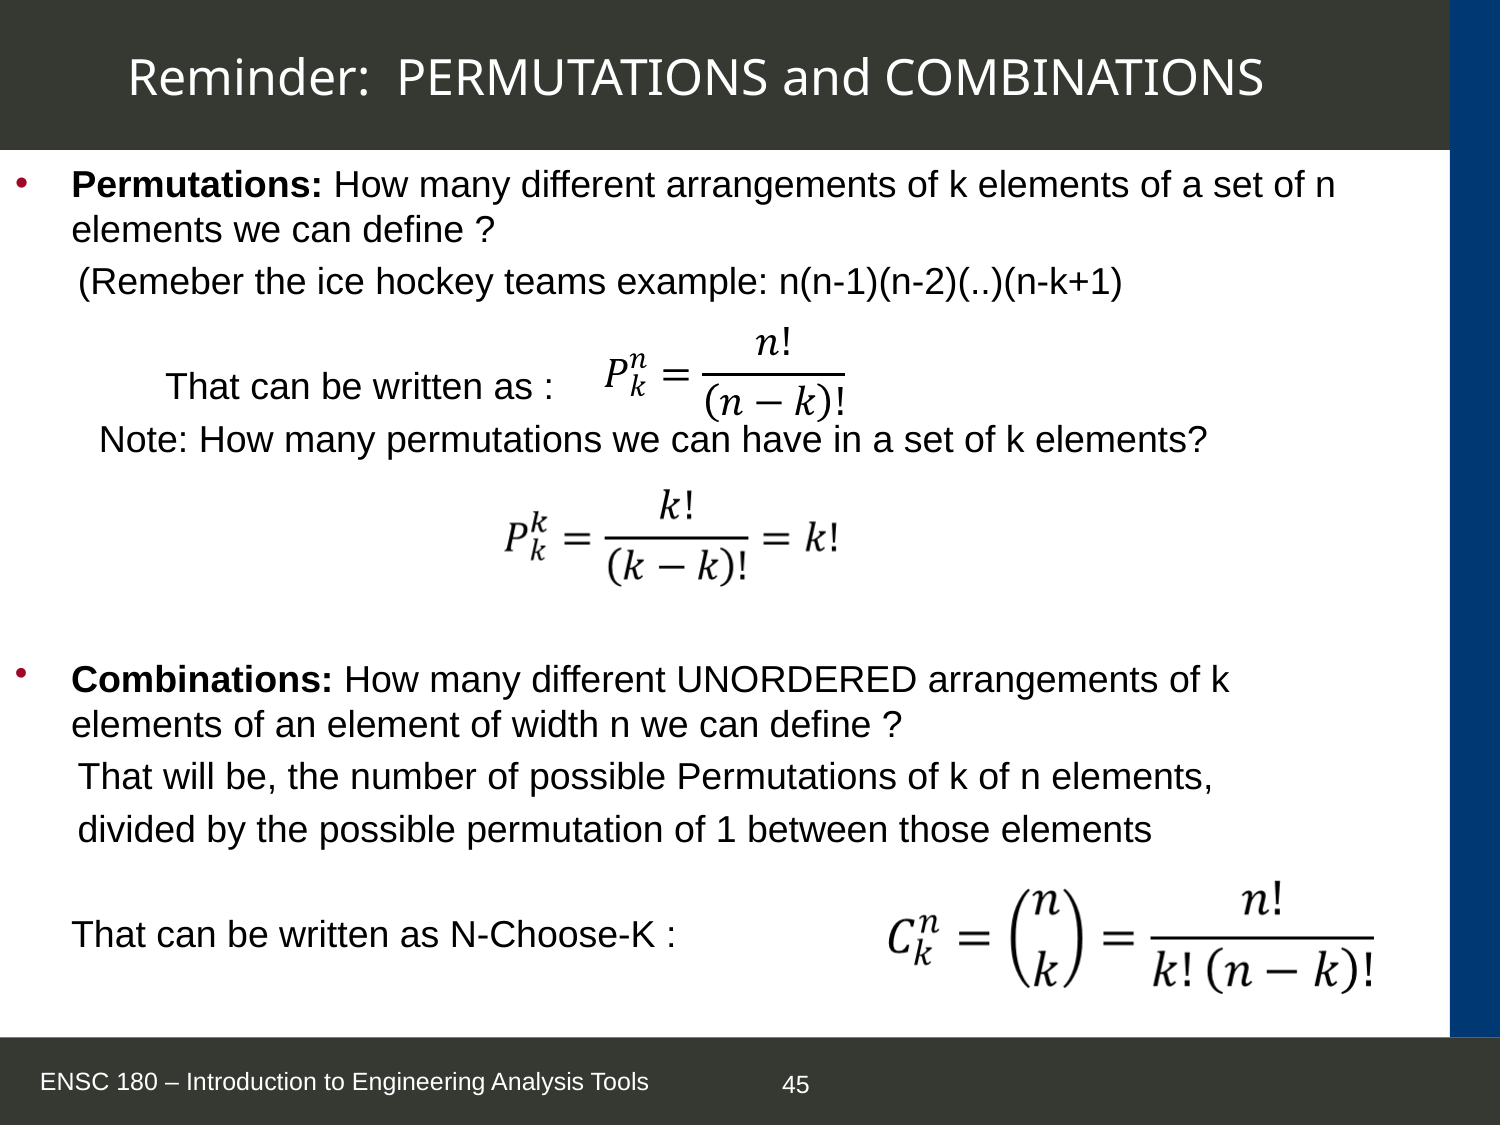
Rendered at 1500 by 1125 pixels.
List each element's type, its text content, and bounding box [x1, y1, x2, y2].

title Reminder: PERMUTATIONS and COMBINATIONS [112, 37, 1450, 138]
text_box [480, 476, 862, 595]
footer ENSC 180 – Introduction to Engineering Analysis Tools [24, 1057, 740, 1113]
text_box Combinations: How many different UNORDERED arrangements of k elements of an element of width n we can define ? That will be, the number of possible Permutations of k of n elements, divided by the possible permutation of 1 between those elements That can be written as N-Choose-K : [0, 594, 1275, 967]
list Permutations: How many different arrangements of k elements of a set of n elements we can define ? (Remeber the ice hockey teams example: n(n-1)(n-2)(..)(n-k+1) That can be written as : Note: How many permutations we can have in a set of k elements? [0, 152, 1399, 523]
text_box [581, 314, 868, 431]
text_box [861, 867, 1399, 1005]
